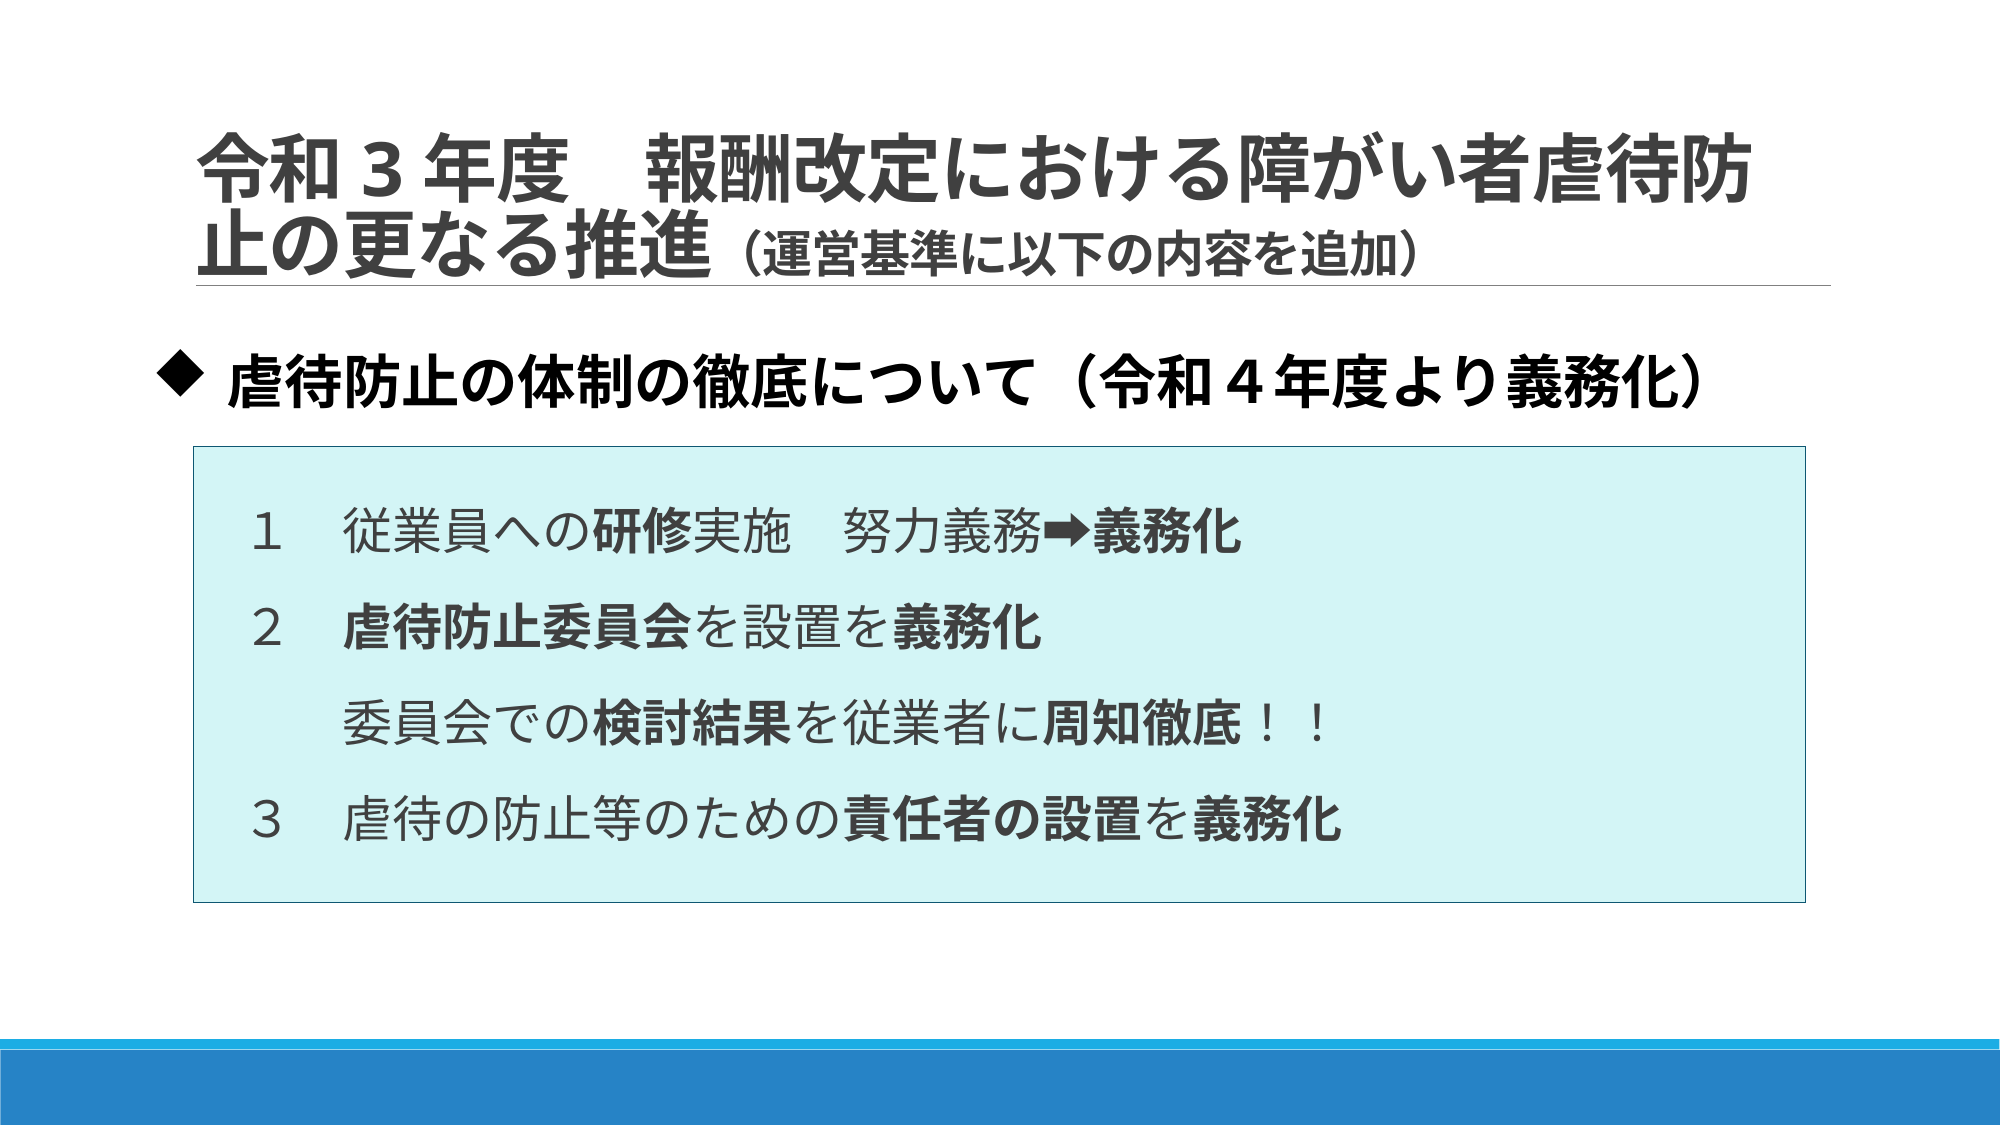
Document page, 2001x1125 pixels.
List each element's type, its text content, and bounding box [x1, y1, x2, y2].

text_box 虐待防止の体制の徹底について（令和４年度より義務化） [136, 337, 1753, 423]
title 令和3年度 報酬改定における障がい者虐待防止の更なる推進（運営基準に以下の内容を追加） [180, 108, 1830, 315]
text_box １ 従業員への研修実施 努力義務➡義務化 ２ 虐待防止委員会を設置を義務化 委員会での検討結果を従業者に周知徹底！！ ３ 虐待の防止等のための責任者の設置を義務化 [193, 446, 1806, 903]
